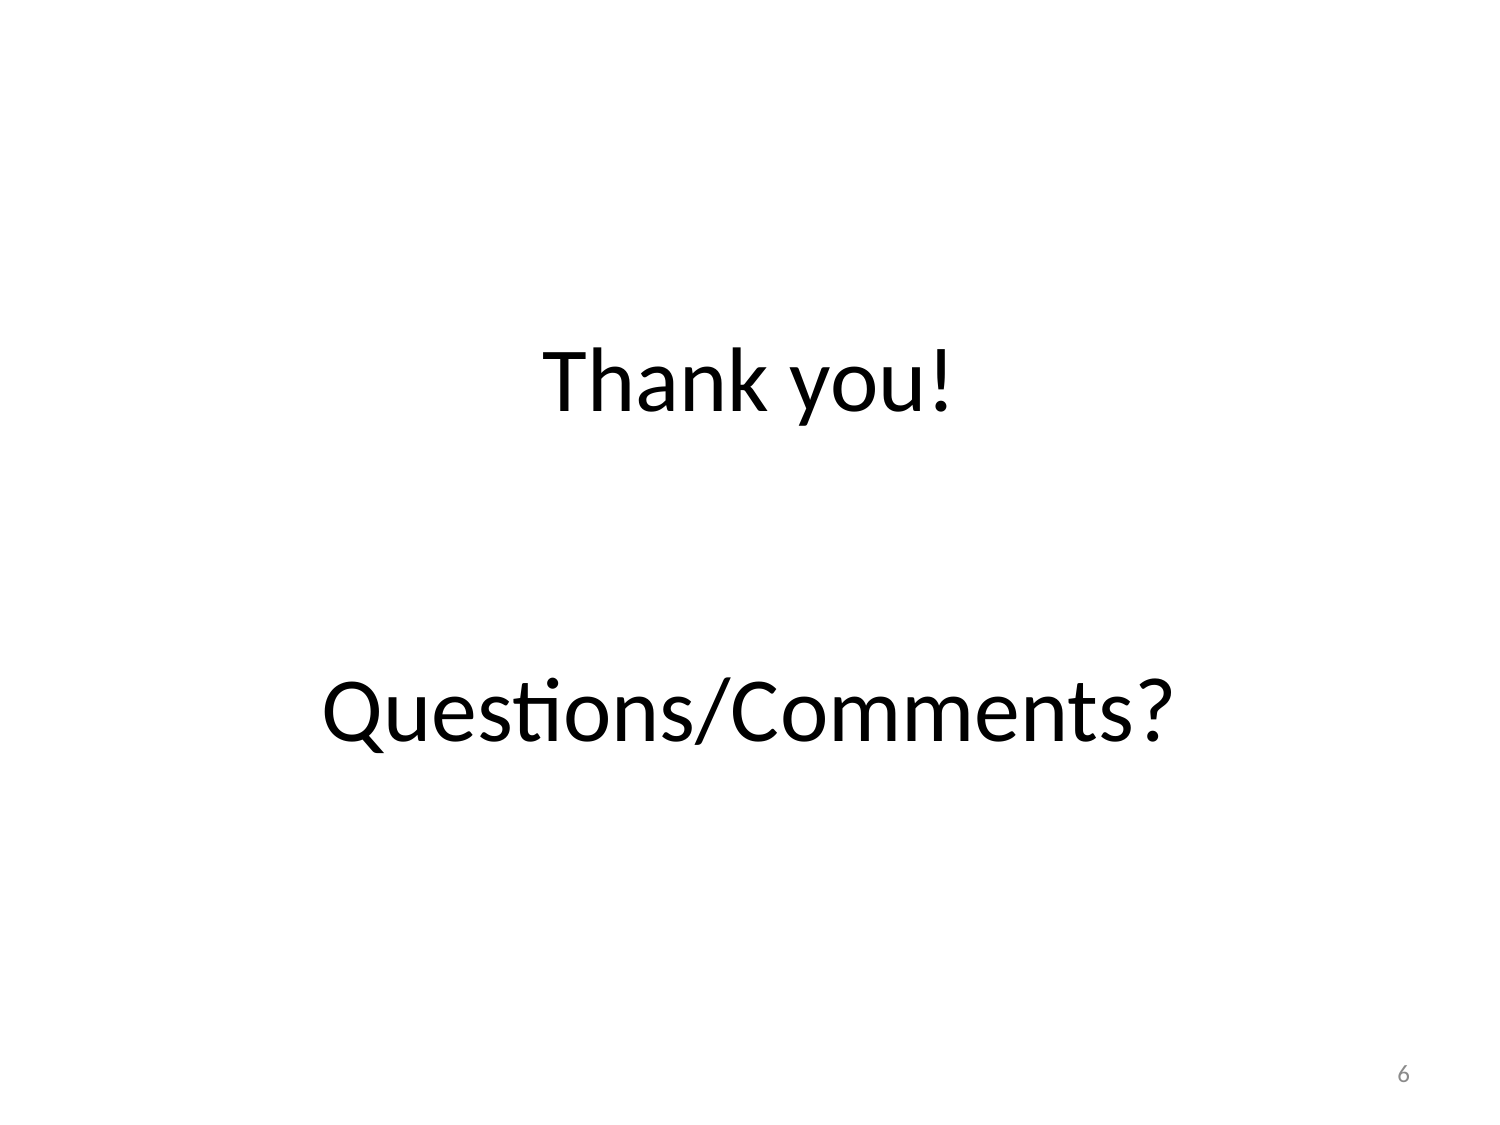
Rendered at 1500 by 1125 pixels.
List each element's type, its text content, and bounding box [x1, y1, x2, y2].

title Thank you! Questions/Comments? [75, 45, 1425, 925]
slide_number 6 [1074, 1042, 1425, 1103]
